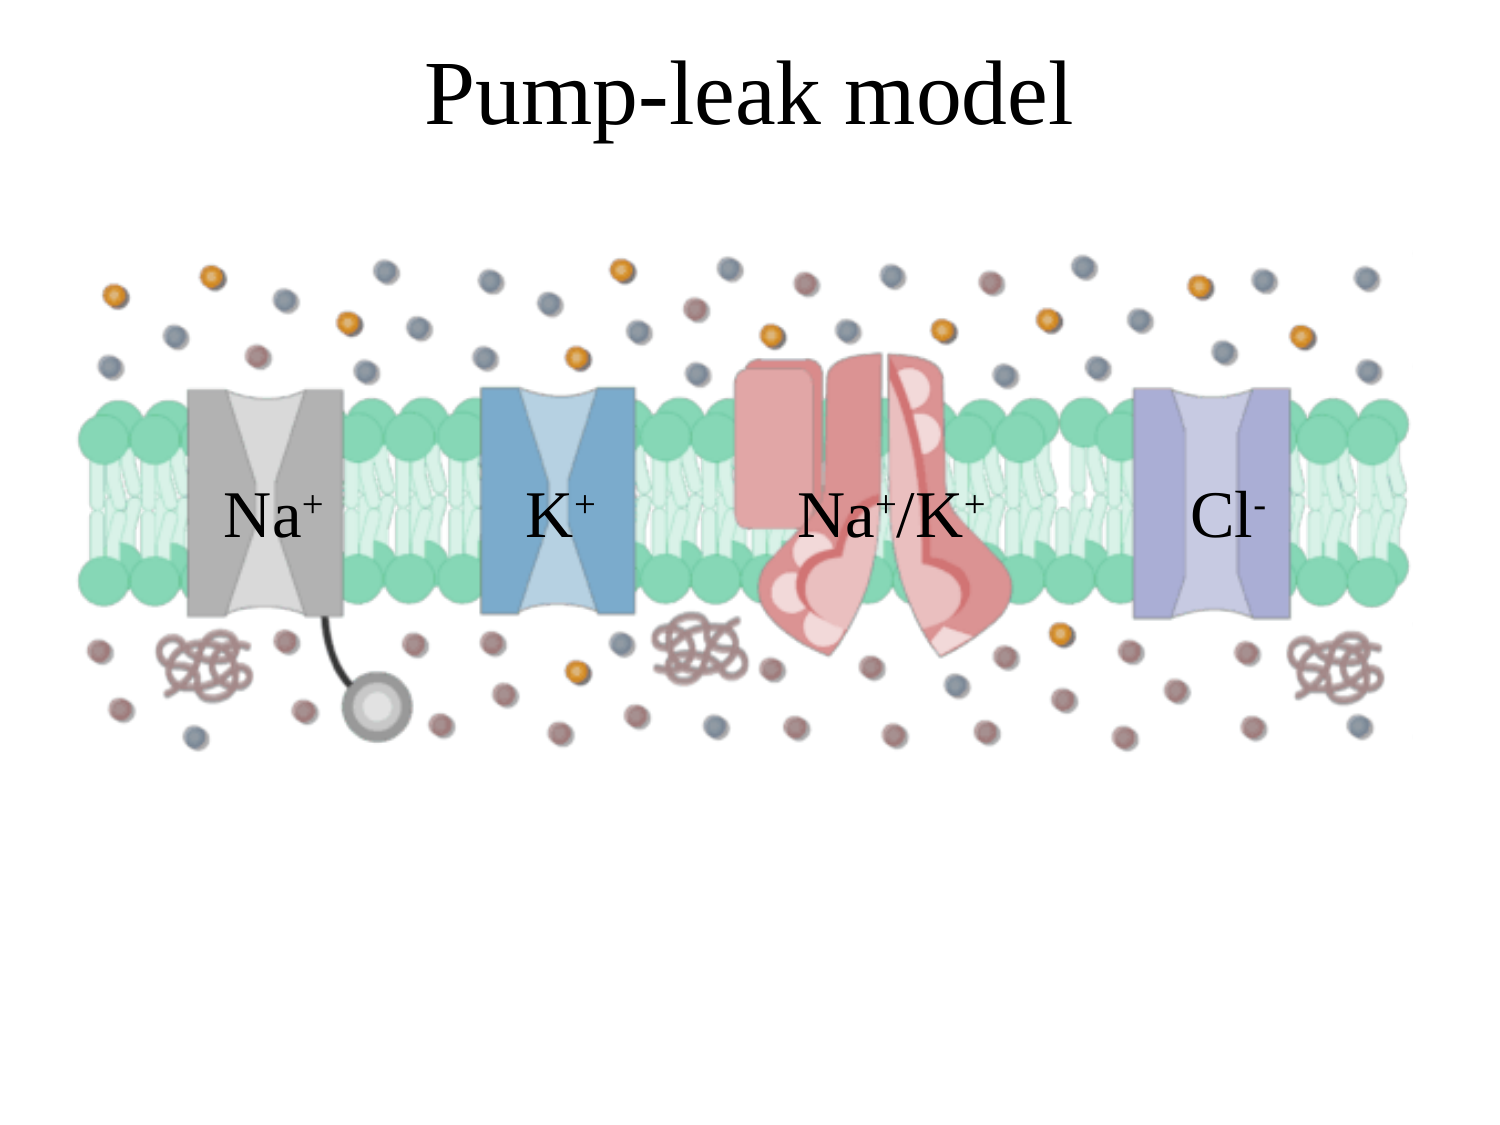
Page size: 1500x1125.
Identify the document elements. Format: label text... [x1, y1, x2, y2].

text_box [37, 216, 1413, 794]
title Pump-leak model [112, 24, 1388, 150]
